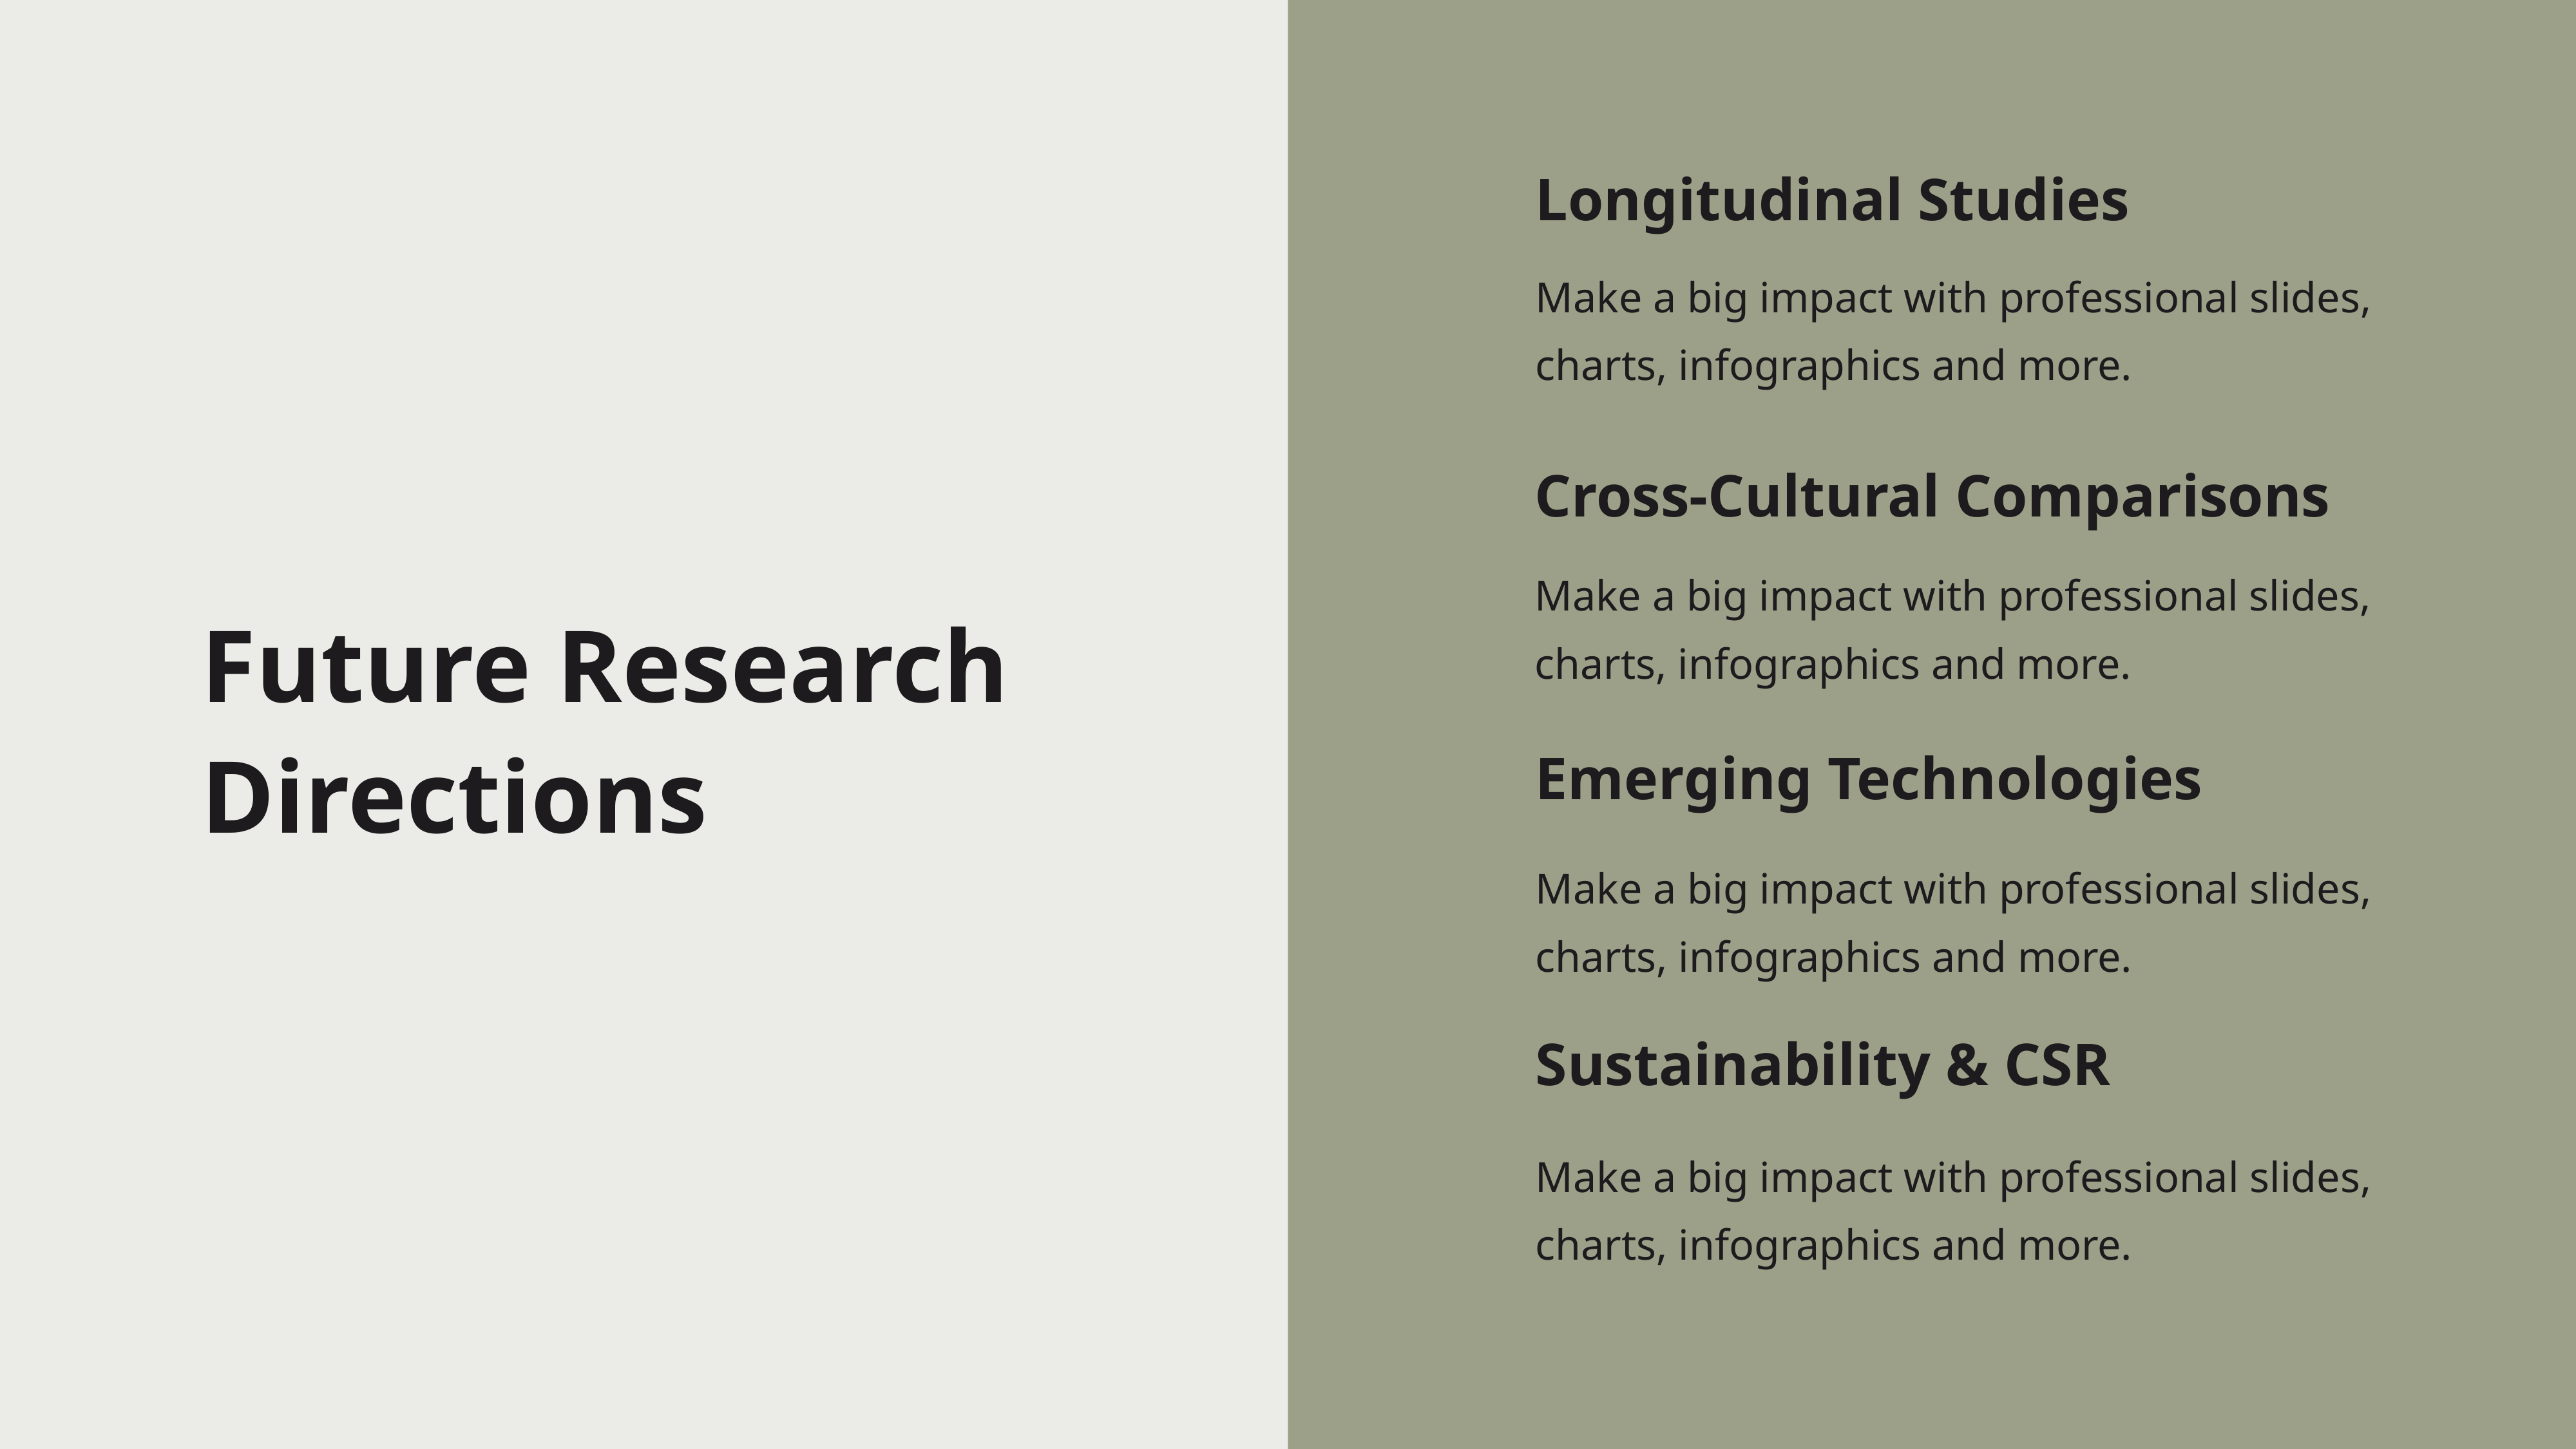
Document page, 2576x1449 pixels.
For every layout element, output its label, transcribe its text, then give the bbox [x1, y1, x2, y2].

text_box Future Research Directions [191, 586, 1122, 858]
text_box Emerging Technologies [1526, 730, 2416, 816]
text_box Sustainability & CSR [1526, 1016, 2416, 1102]
text_box Make a big impact with professional slides, charts, infographics and more. [1525, 547, 2416, 692]
text_box Make a big impact with professional slides, charts, infographics and more. [1526, 839, 2416, 985]
text_box Make a big impact with professional slides, charts, infographics and more. [1526, 248, 2416, 393]
text_box Make a big impact with professional slides, charts, infographics and more. [1526, 1128, 2416, 1274]
text_box Longitudinal Studies [1526, 151, 2416, 237]
text_box [1287, 0, 2576, 1449]
text_box Cross-Cultural Comparisons [1525, 447, 2416, 533]
